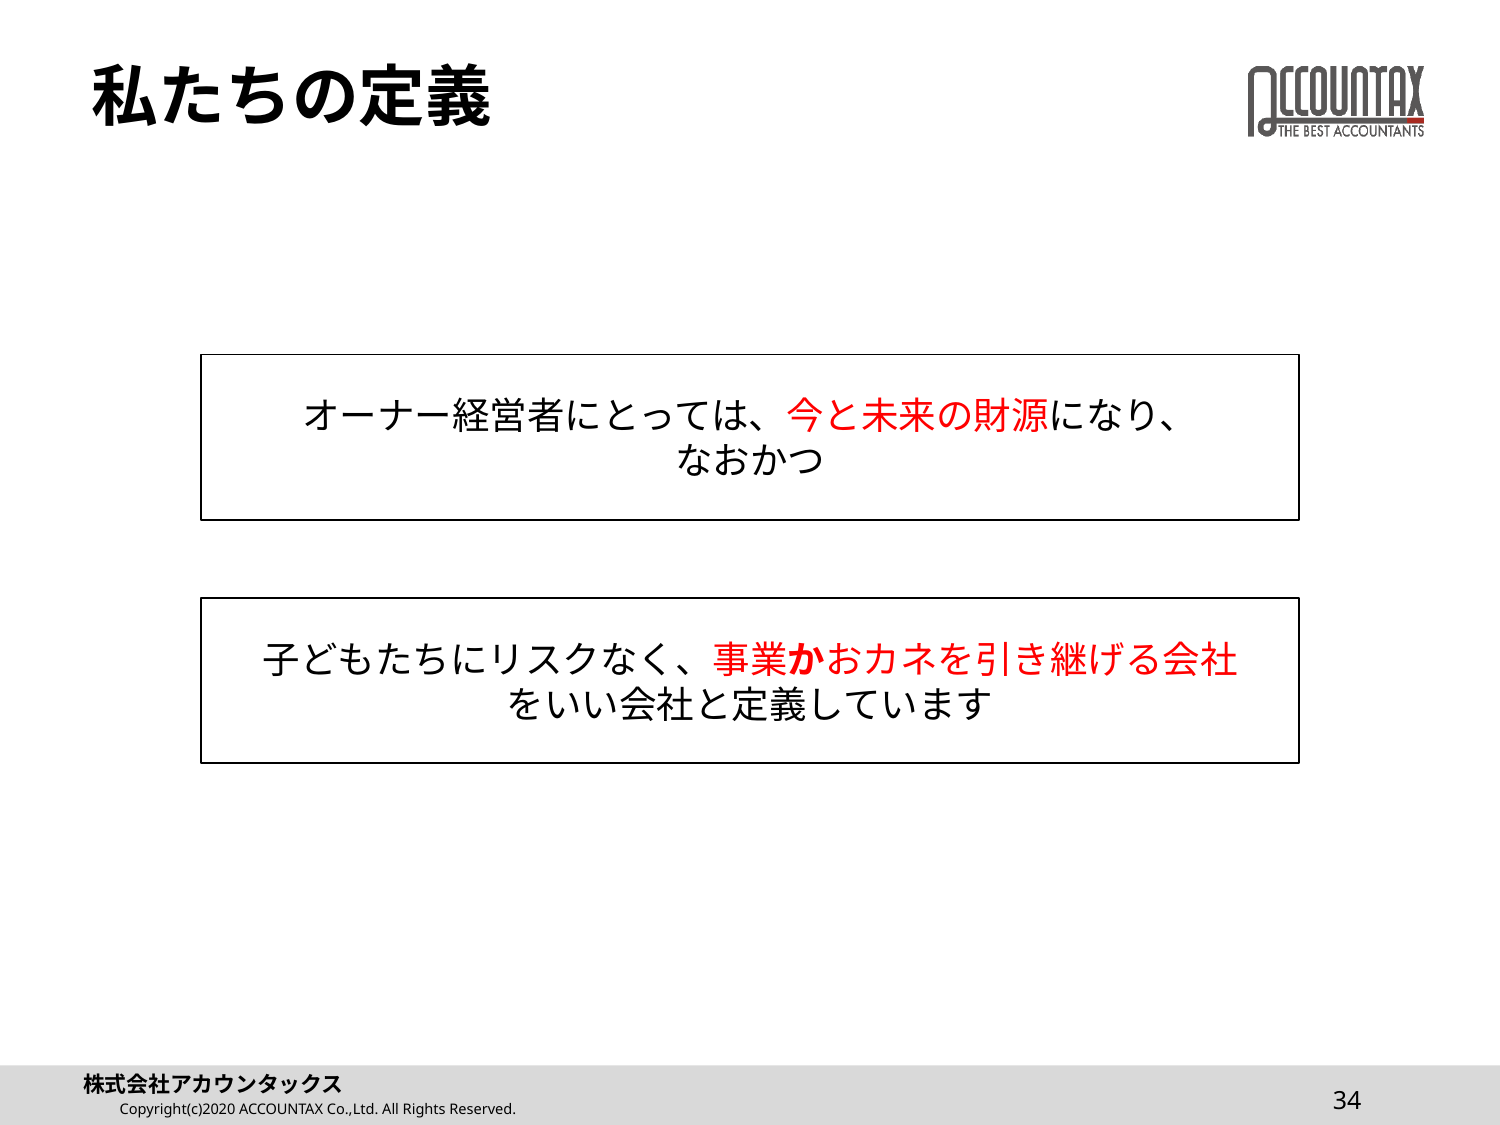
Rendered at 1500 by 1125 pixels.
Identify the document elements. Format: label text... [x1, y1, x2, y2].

slide_number 34 [1269, 1077, 1425, 1125]
title 私たちの定義 [76, 31, 1353, 157]
text_box オーナー経営者にとっては、今と未来の財源になり、 なおかつ [200, 354, 1300, 520]
picture [1353, 66, 1424, 137]
text_box 子どもたちにリスクなく、事業かおカネを引き継げる会社 をいい会社と定義しています [200, 597, 1300, 764]
